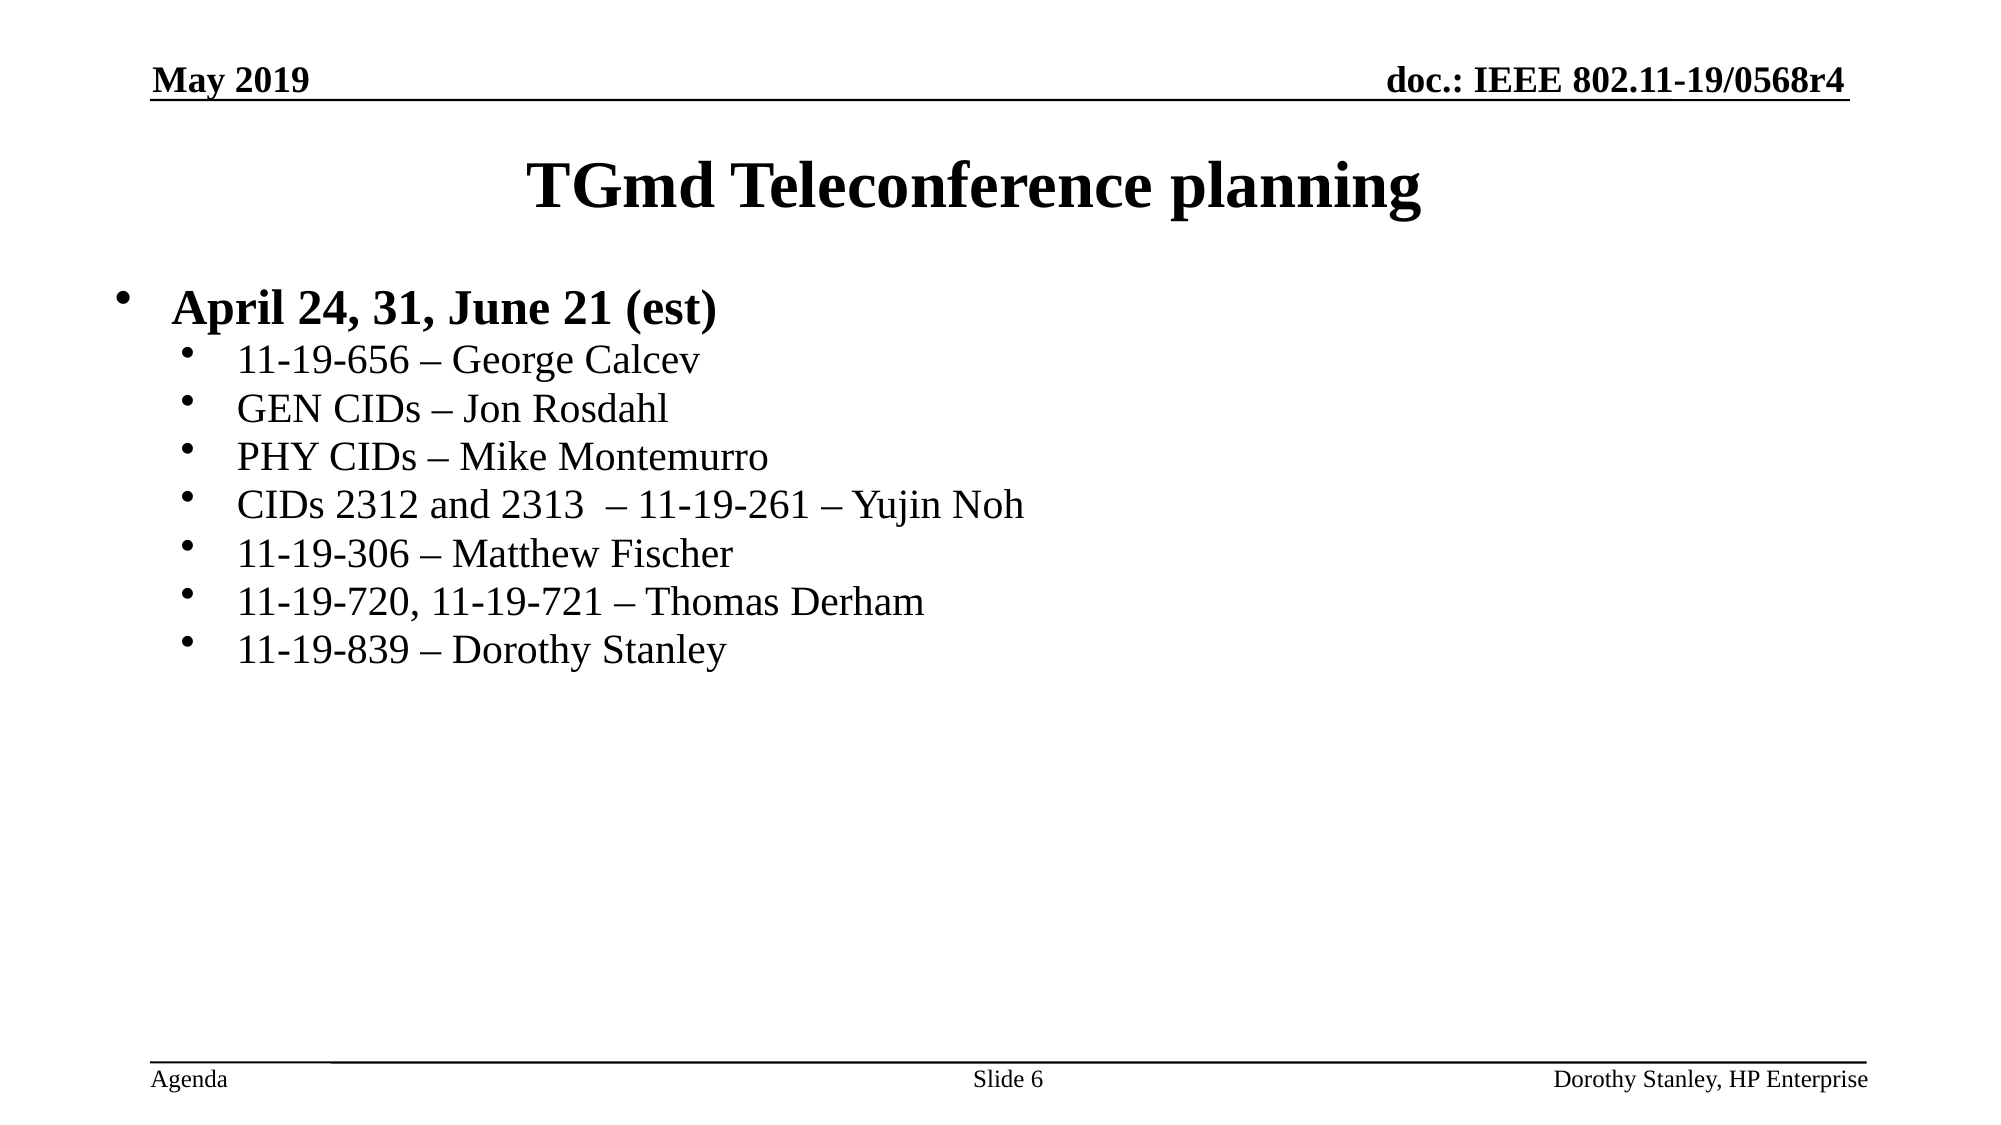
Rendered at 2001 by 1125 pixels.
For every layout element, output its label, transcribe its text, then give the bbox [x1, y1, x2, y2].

title TGmd Teleconference planning [362, 112, 1638, 250]
text_box April 24, 31, June 21 (est) 11-19-656 – George Calcev GEN CIDs – Jon Rosdahl PHY CIDs – Mike Montemurro CIDs 2312 and 2313 – 11-19-261 – Yujin Noh 11-19-306 – Matthew Fischer 11-19-720, 11-19-721 – Thomas Derham 11-19-839 – Dorothy Stanley [99, 278, 1900, 1013]
slide_number Slide 6 [972, 1062, 1044, 1093]
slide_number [152, 54, 567, 100]
footer Dorothy Stanley, HP Enterprise [1549, 1062, 1869, 1093]
